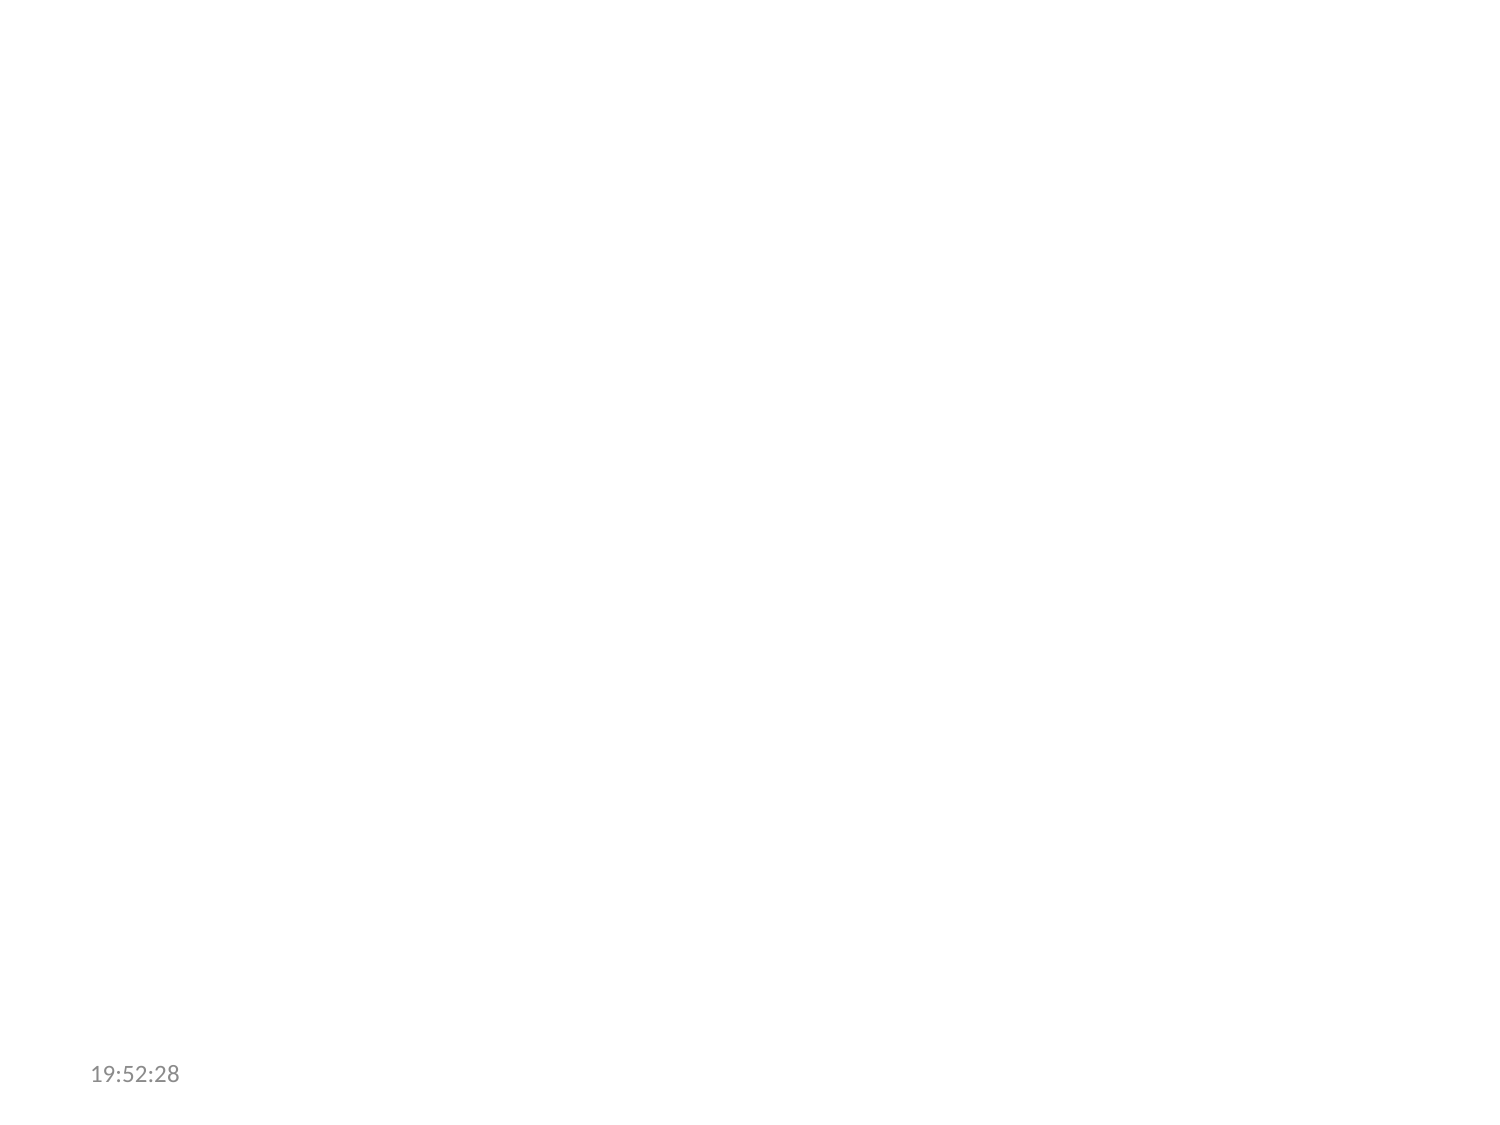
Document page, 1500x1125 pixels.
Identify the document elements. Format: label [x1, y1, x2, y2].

slide_number [75, 1042, 425, 1103]
